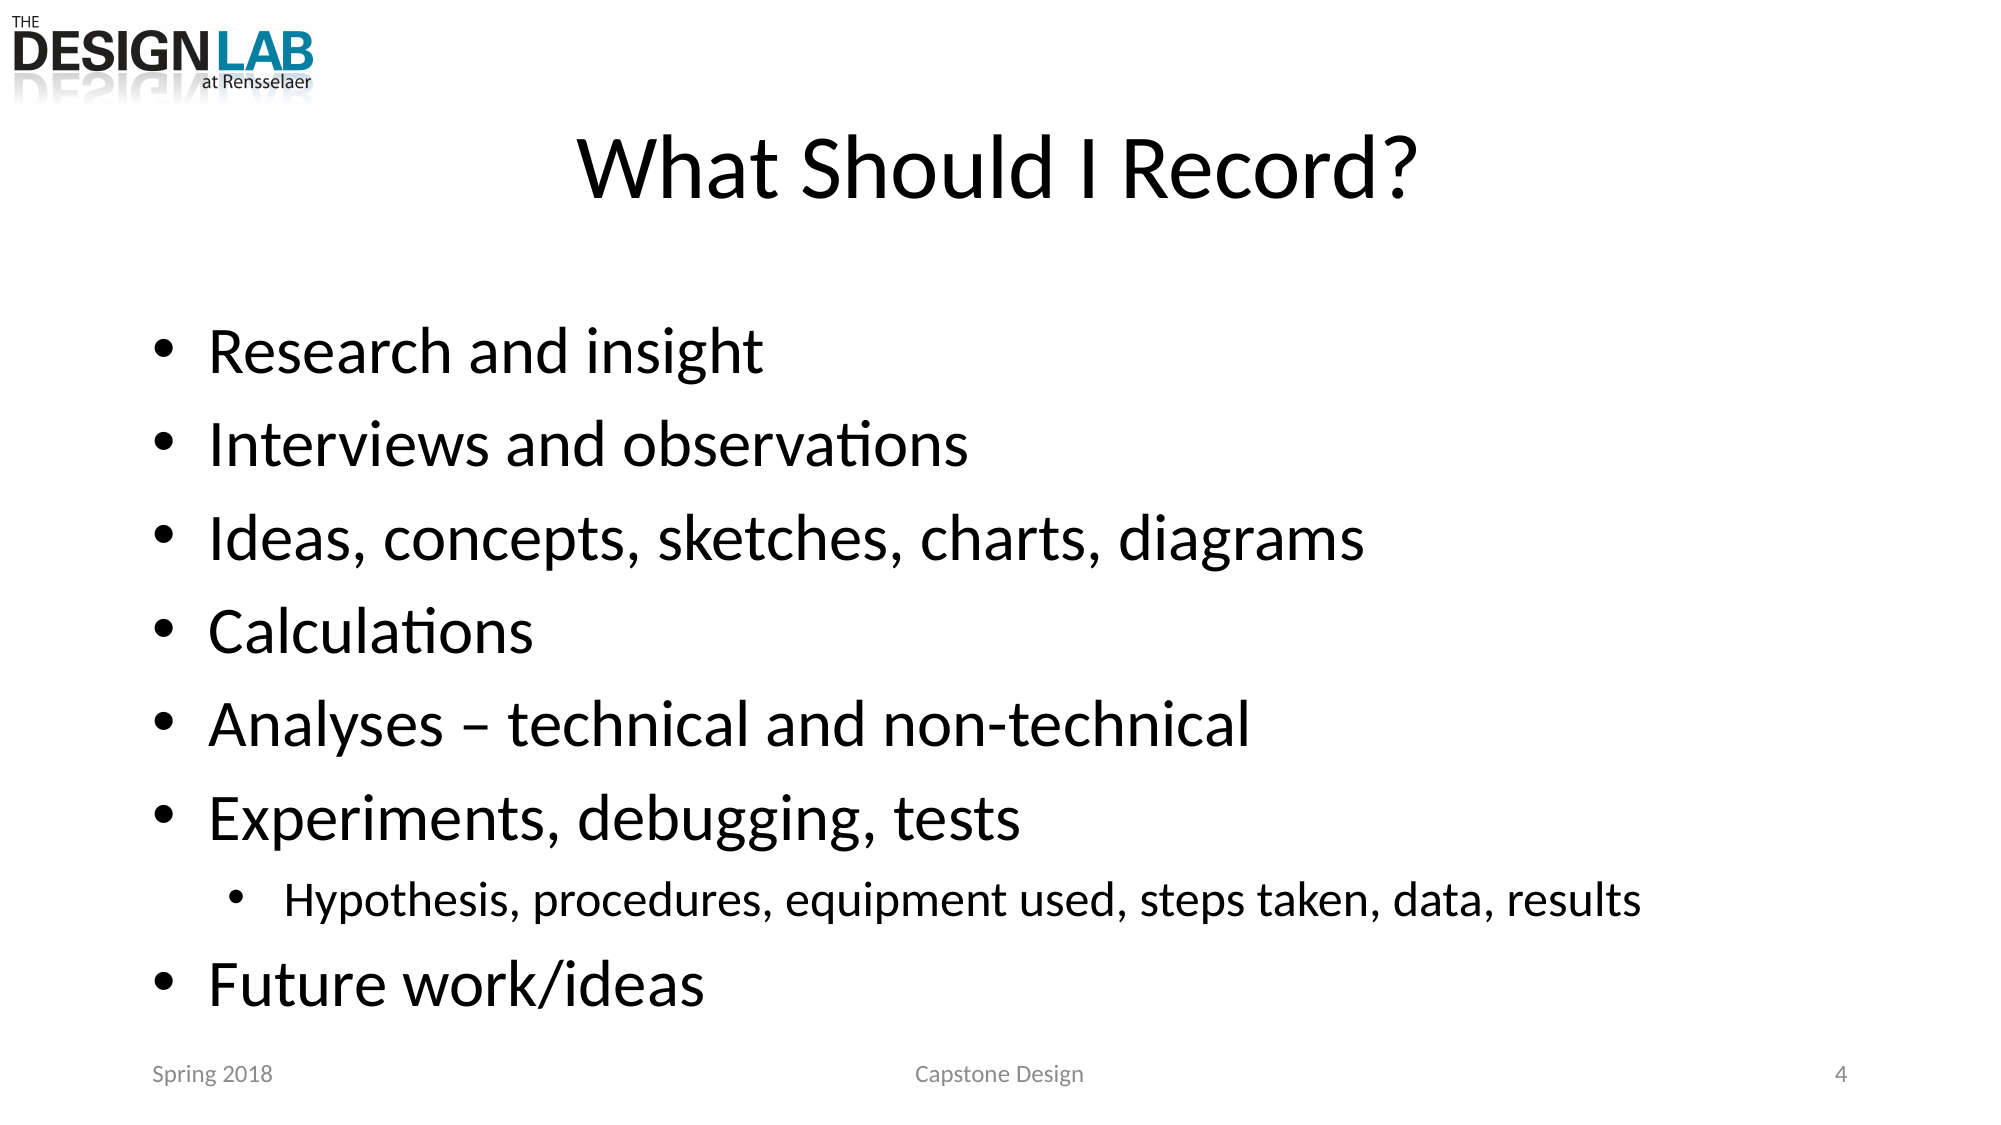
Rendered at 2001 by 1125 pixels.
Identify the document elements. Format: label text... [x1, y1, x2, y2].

slide_number Spring 2018 [137, 1042, 588, 1103]
footer Capstone Design [662, 1042, 1338, 1103]
picture [291, 38, 303, 47]
picture [259, 42, 268, 55]
picture [291, 54, 304, 59]
title What Should I Record? [137, 59, 1863, 278]
slide_number 4 [1412, 1042, 1863, 1103]
picture [12, 16, 313, 113]
list Research and insight Interviews and observations Ideas, concepts, sketches, charts, diagrams Calculations Analyses – technical and non-technical Experiments, debugging, tests Hypothesis, procedures, equipment used, steps taken, data, results Future work/ideas [137, 299, 1863, 1014]
